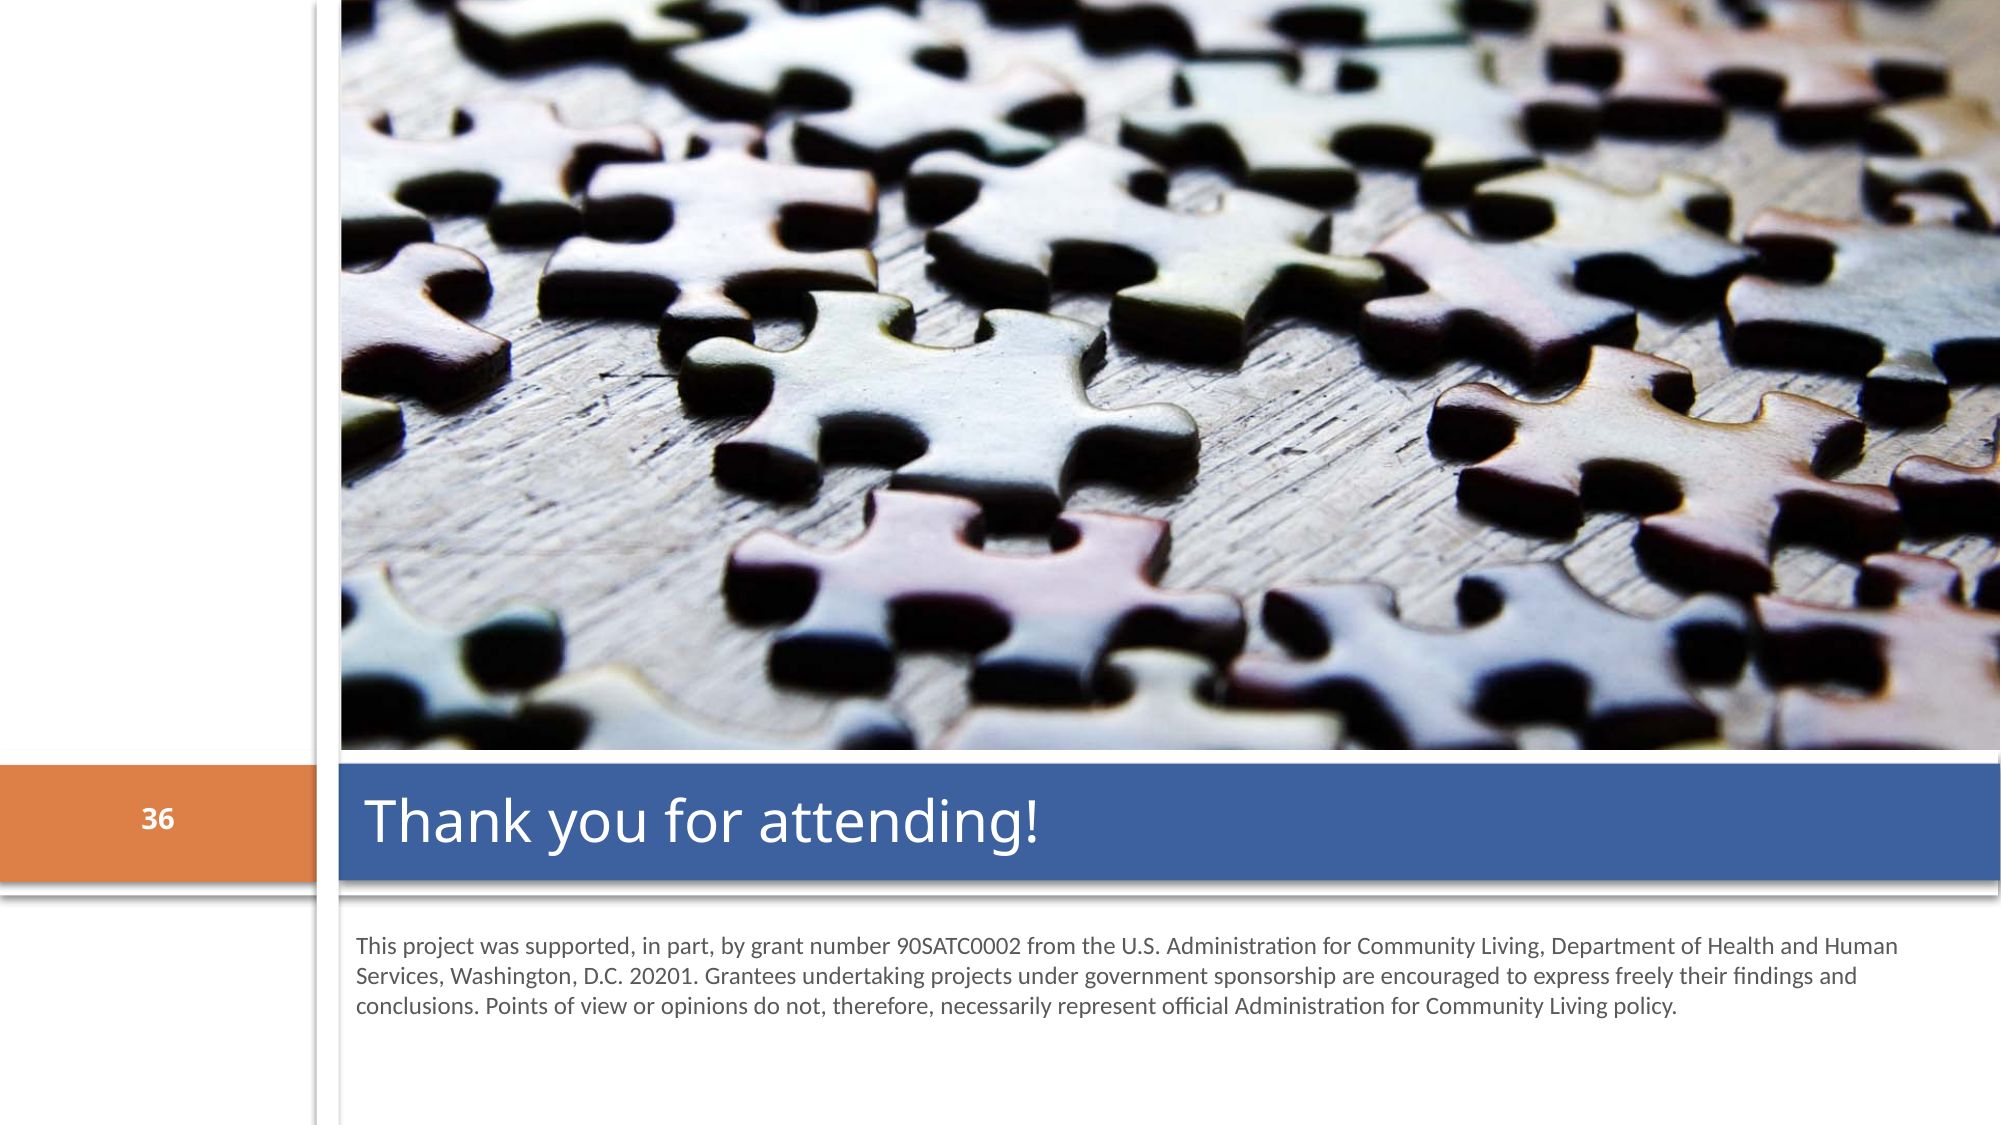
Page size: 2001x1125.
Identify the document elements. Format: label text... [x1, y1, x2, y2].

slide_number 36 [0, 765, 317, 875]
title Thank you for attending! [350, 762, 1950, 875]
picture [341, 0, 2000, 750]
list This project was supported, in part, by grant number 90SATC0002 from the U.S. Administration for Community Living, Department of Health and Human Services, Washington, D.C. 20201. Grantees undertaking projects under government sponsorship are encouraged to express freely their findings and conclusions. Points of view or opinions do not, therefore, necessarily represent official Administration for Community Living policy. [341, 921, 1942, 1035]
